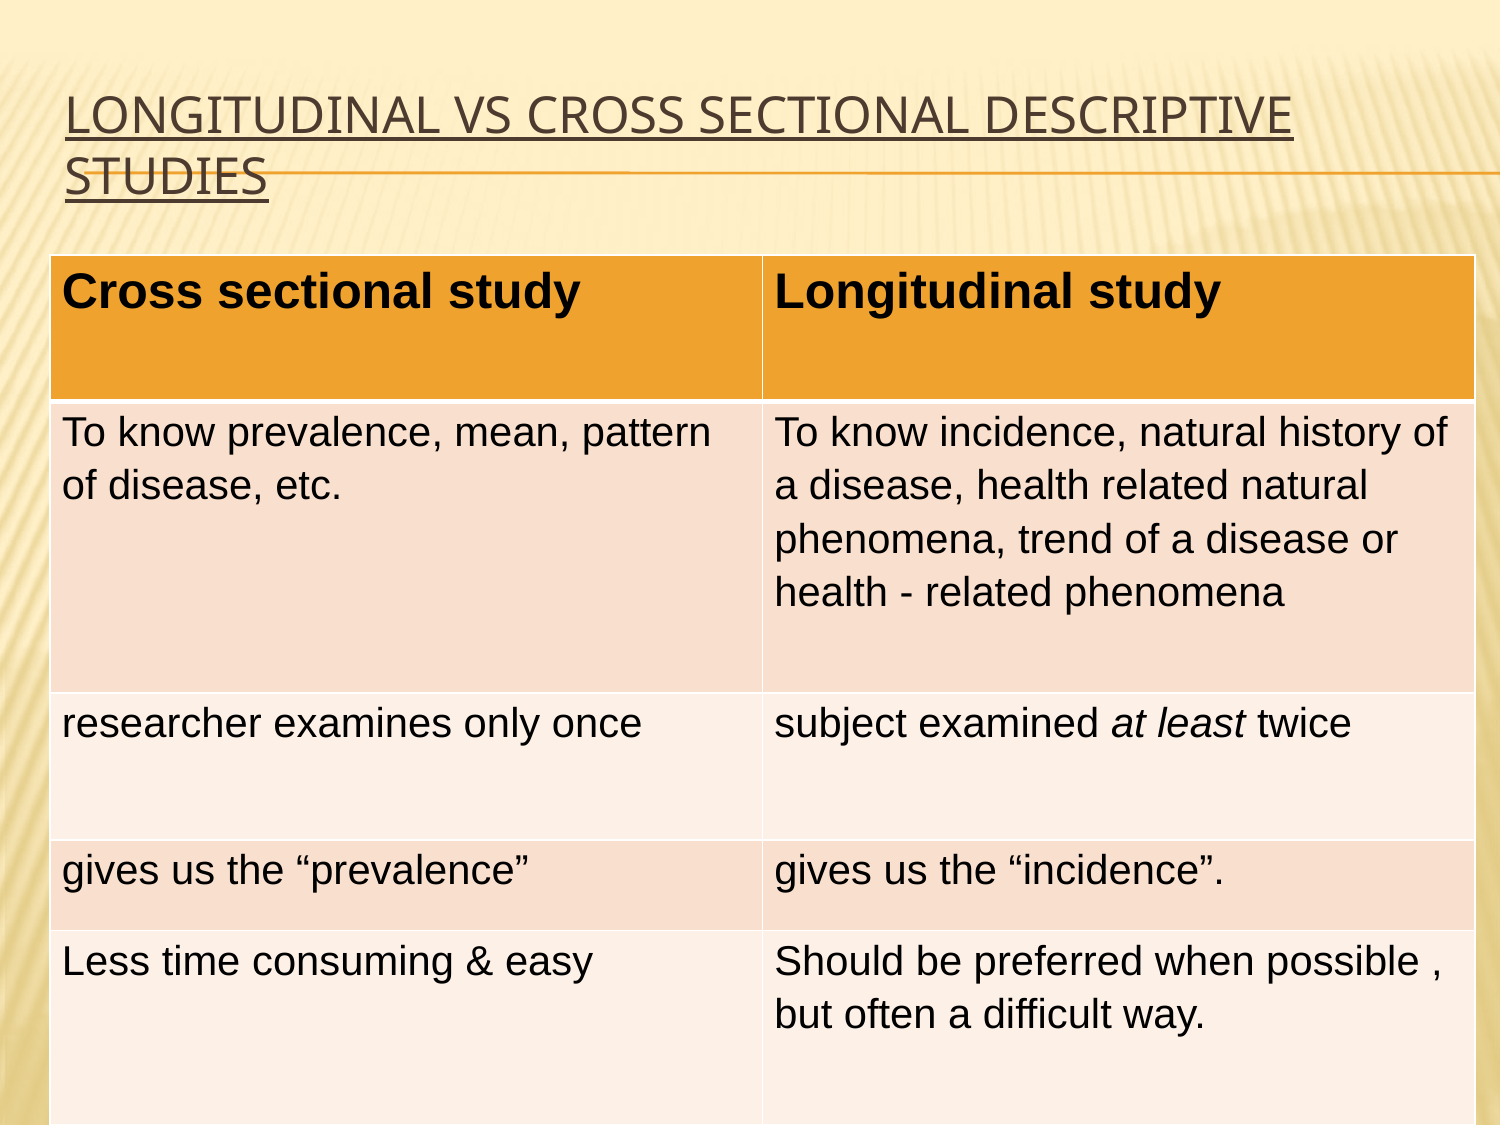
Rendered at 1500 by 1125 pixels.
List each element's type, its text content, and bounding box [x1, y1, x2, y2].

table_cell gives us the “incidence”. [763, 841, 1474, 930]
table_cell To know incidence, natural history of a disease, health related natural phenomena, trend of a disease or health - related phenomena [763, 404, 1474, 692]
table_cell researcher examines only once [51, 694, 762, 839]
table_cell Should be preferred when possible , but often a difficult way. [763, 931, 1474, 1124]
table_header Cross sectional study [51, 256, 762, 399]
table_cell Less time consuming & easy [51, 931, 762, 1124]
table_header Longitudinal study [763, 256, 1474, 399]
table_cell gives us the “prevalence” [51, 841, 762, 930]
table_cell subject examined at least twice [763, 694, 1474, 839]
table_cell To know prevalence, mean, pattern of disease, etc. [51, 404, 762, 692]
title Longitudinal vs Cross Sectional descriptive studies [50, 75, 1475, 213]
